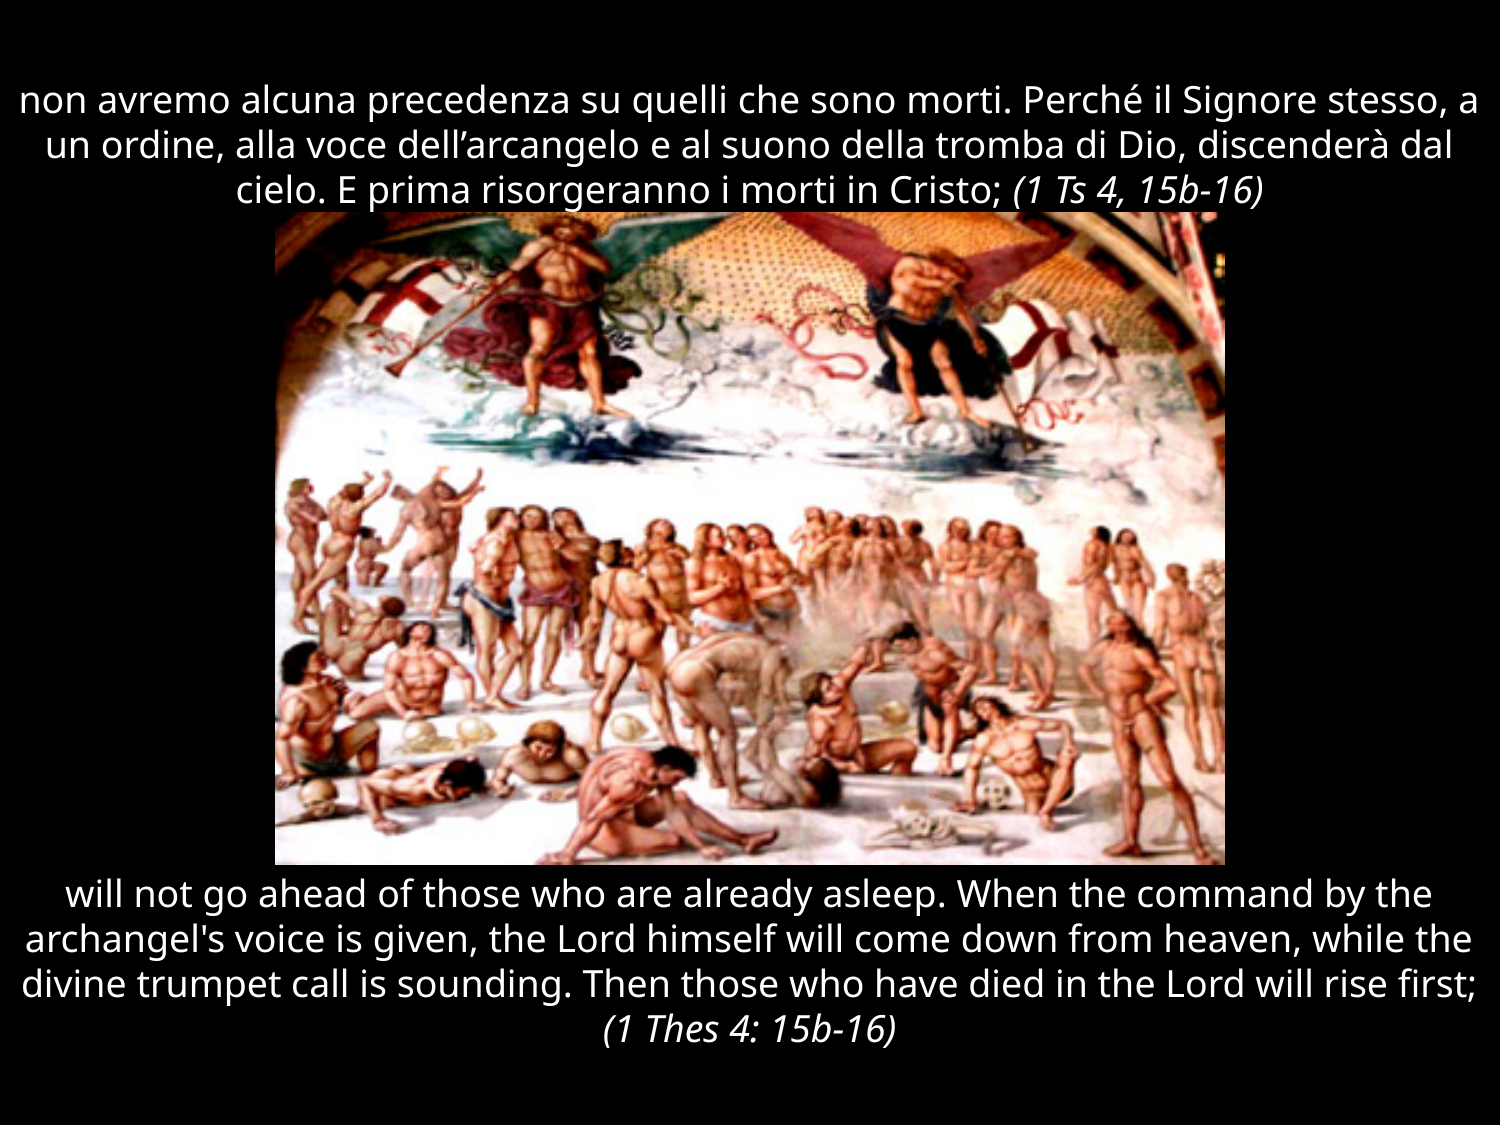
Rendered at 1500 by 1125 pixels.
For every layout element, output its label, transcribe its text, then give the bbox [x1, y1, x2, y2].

picture [274, 212, 1226, 866]
text_box will not go ahead of those who are already asleep. When the command by the archangel's voice is given, the Lord himself will come down from heaven, while the divine trumpet call is sounding. Then those who have died in the Lord will rise first; (1 Thes 4: 15b-16) [0, 862, 1500, 1058]
title non avremo alcuna precedenza su quelli che sono morti. Perché il Signore stesso, a un ordine, alla voce dell’arcangelo e al suono della tromba di Dio, discenderà dal cielo. E prima risorgeranno i morti in Cristo; (1 Ts 4, 15b-16) [0, 50, 1500, 238]
